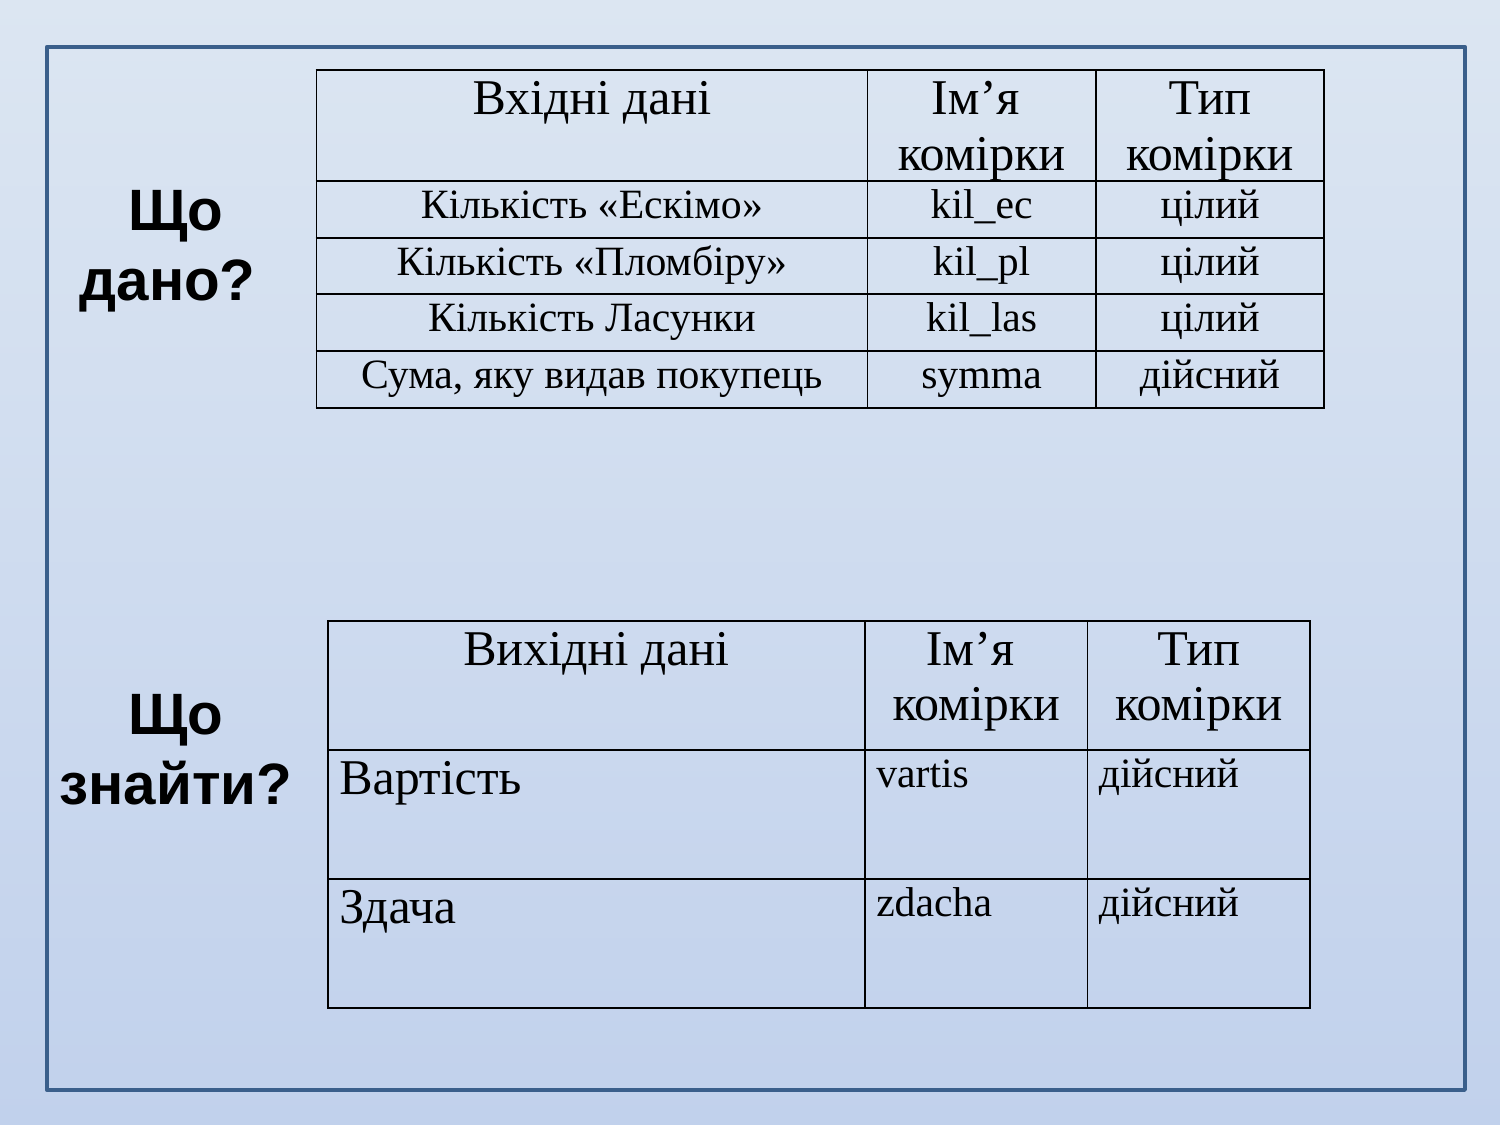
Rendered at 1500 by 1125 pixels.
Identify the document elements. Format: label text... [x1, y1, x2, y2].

text_box [45, 45, 1467, 1092]
text_box Що знайти? [35, 668, 45, 824]
